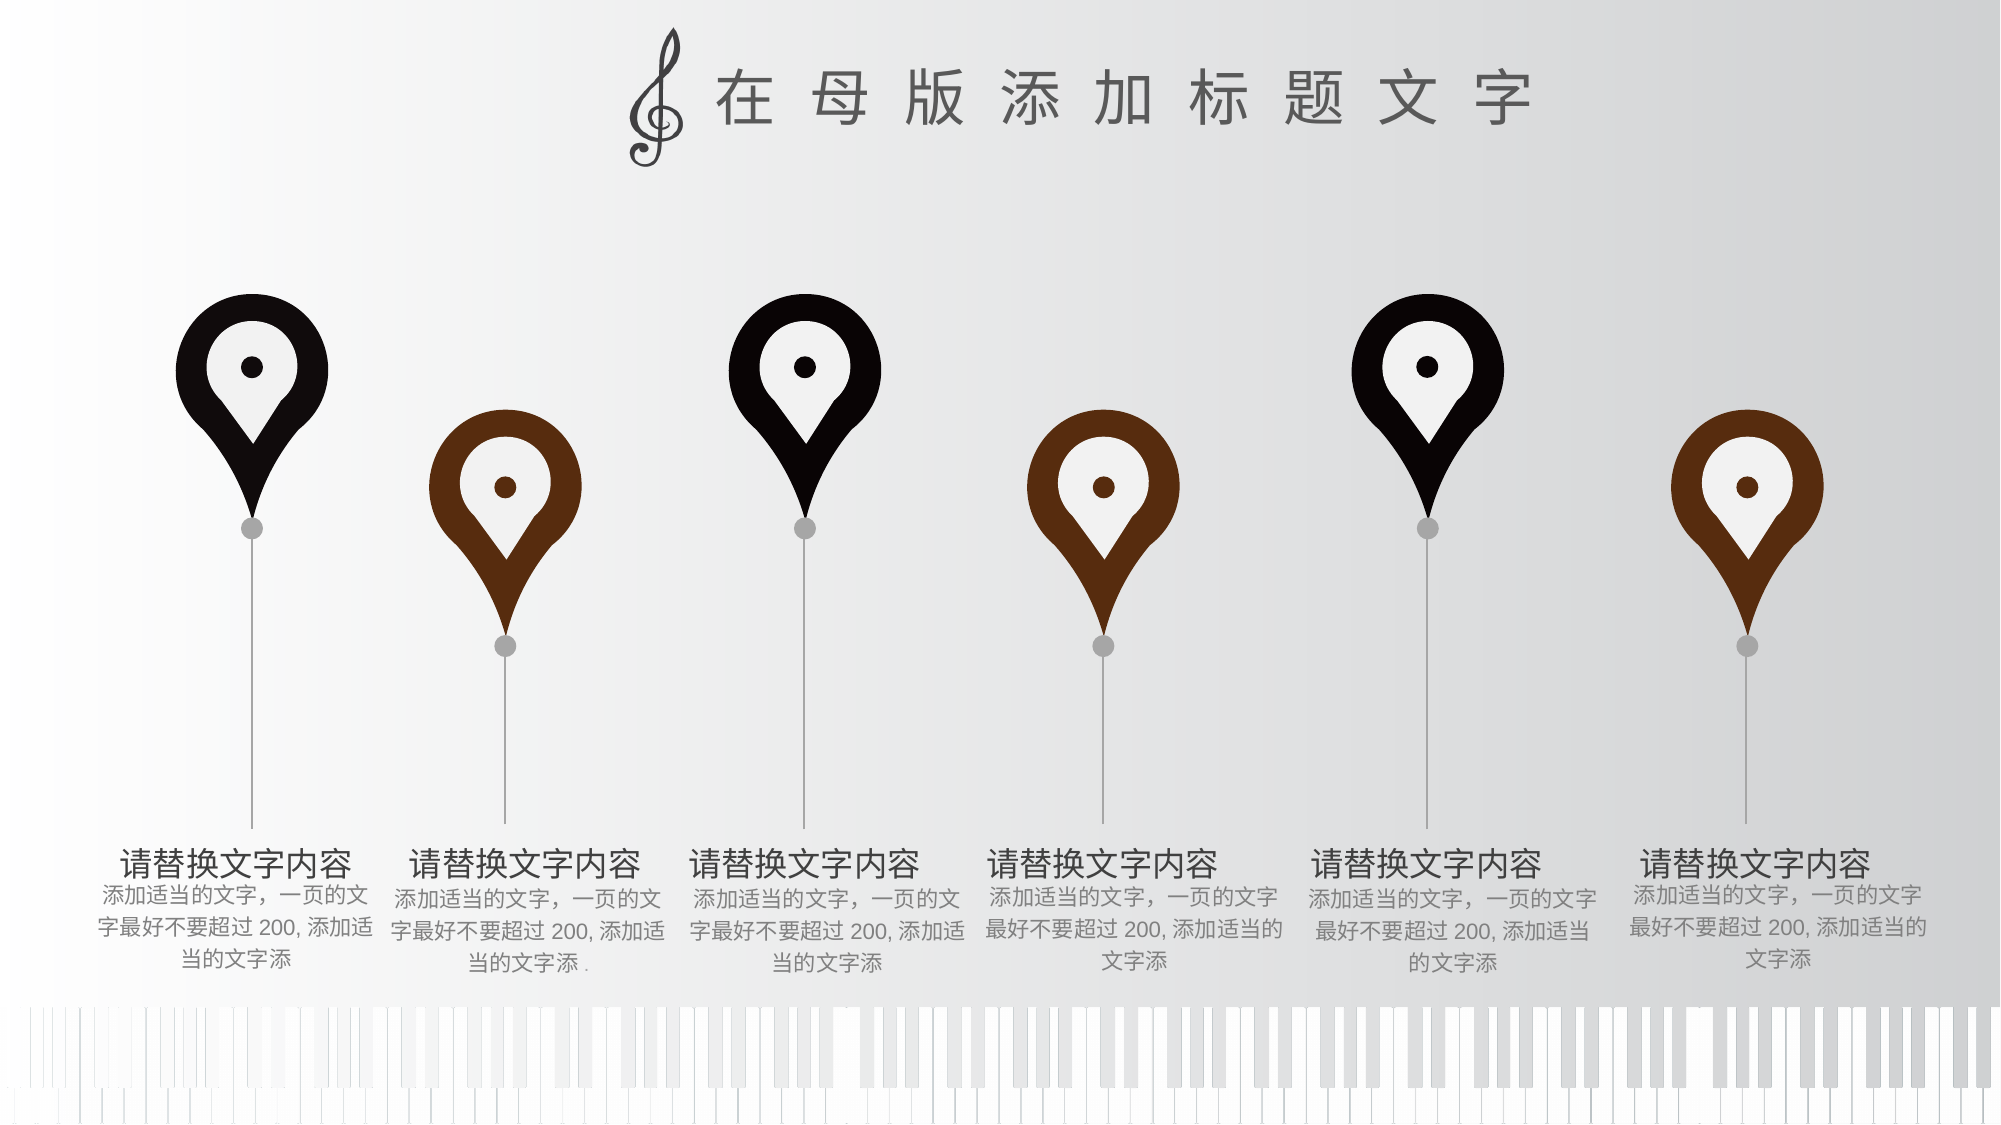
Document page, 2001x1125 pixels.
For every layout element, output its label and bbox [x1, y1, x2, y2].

text_box [1306, 294, 1600, 977]
text_box [386, 409, 671, 977]
text_box [93, 294, 379, 973]
text_box [984, 409, 1285, 975]
picture [0, 0, 2001, 1124]
text_box [685, 294, 970, 977]
text_box [1627, 409, 1929, 973]
